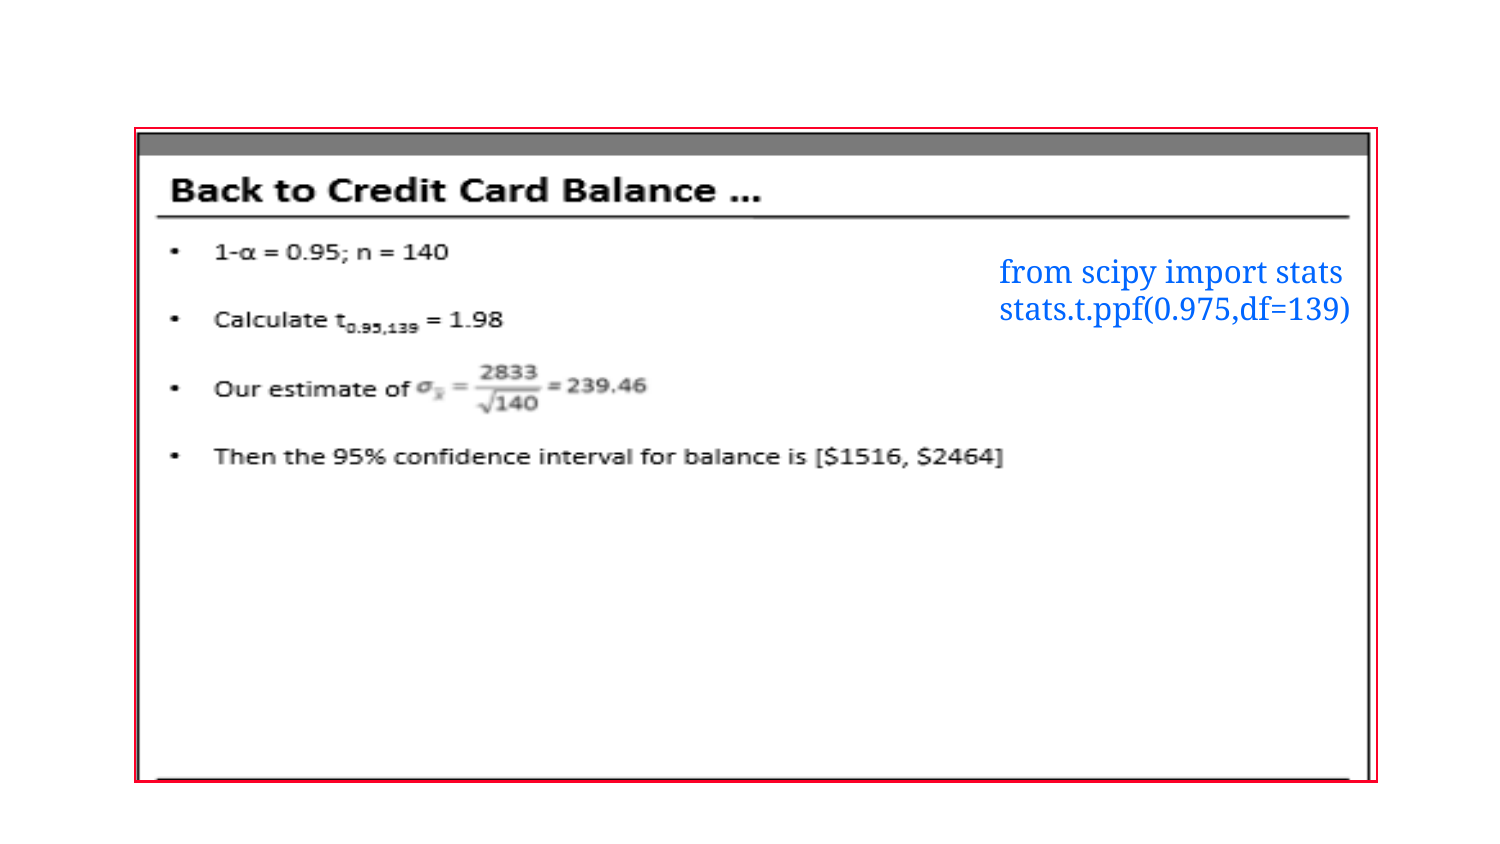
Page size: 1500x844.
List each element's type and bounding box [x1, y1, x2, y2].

picture [135, 129, 1377, 781]
